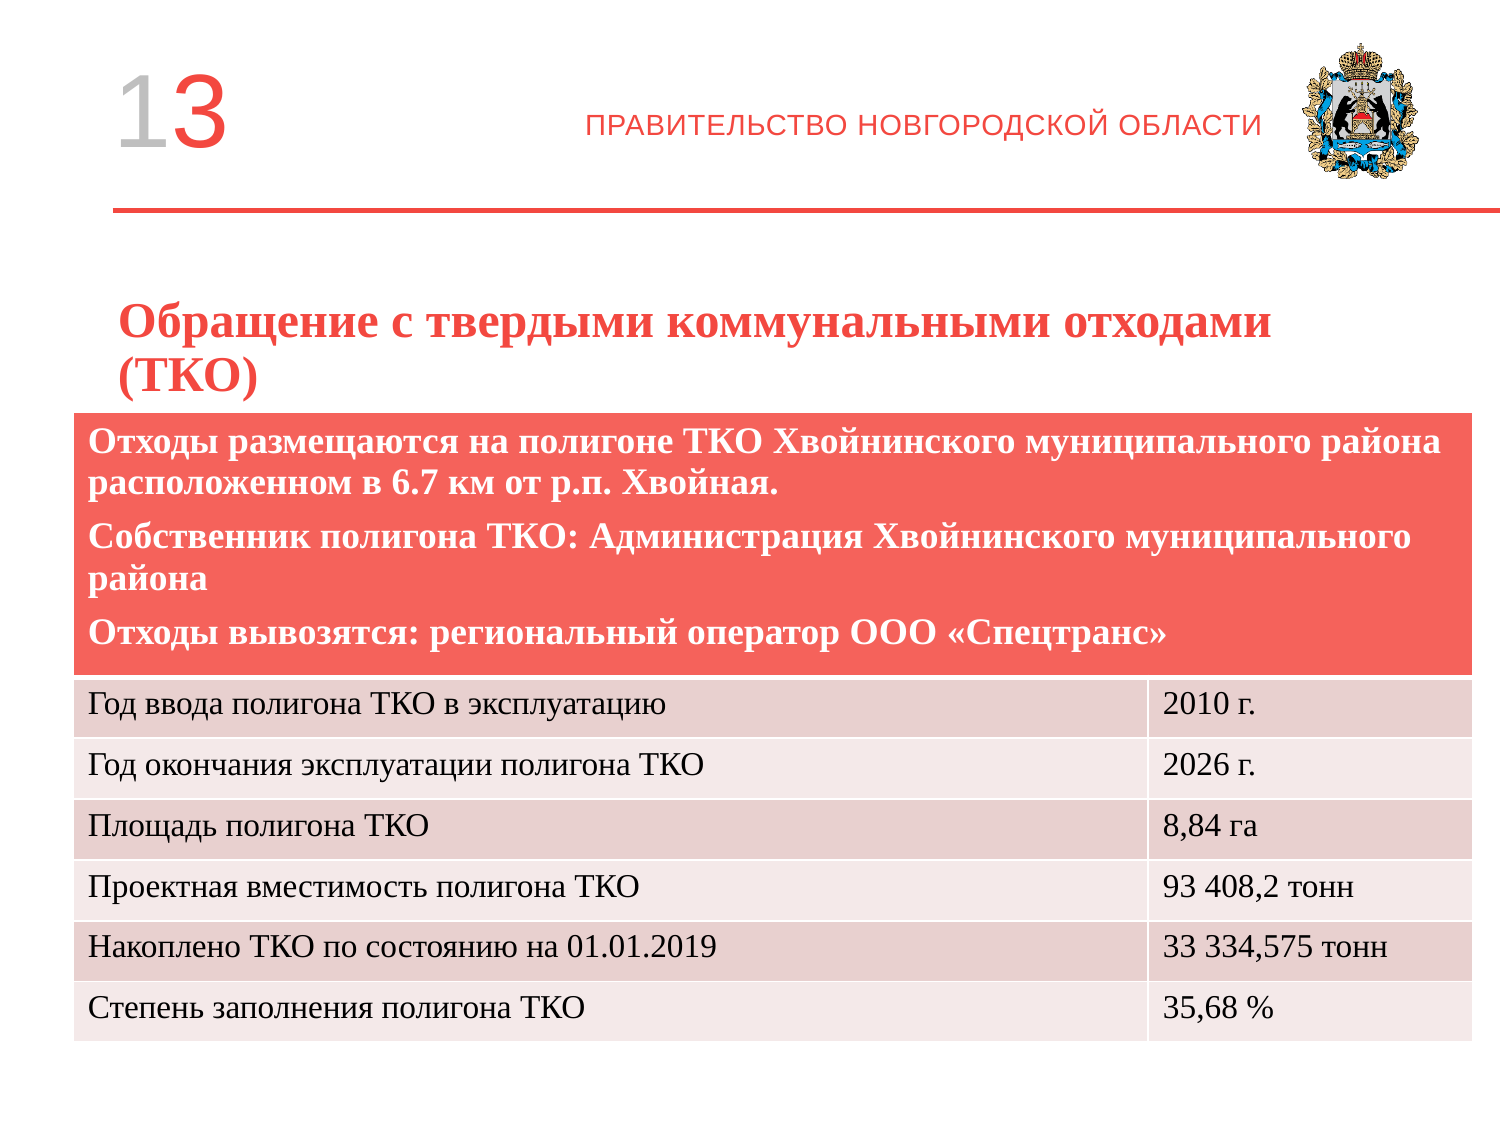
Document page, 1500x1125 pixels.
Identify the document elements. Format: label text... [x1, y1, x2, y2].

table_cell Год окончания эксплуатации полигона ТКО [74, 739, 1147, 798]
table_header Отходы размещаются на полигоне ТКО Хвойнинского муниципального района расположенном в 6.7 км от р.п. Хвойная. Собственник полигона ТКО: Администрация Хвойнинского муниципального района Отходы вывозятся: региональный оператор ООО «Спецтранс» [74, 413, 1472, 675]
table_cell Год ввода полигона ТКО в эксплуатацию [74, 680, 1147, 737]
table_cell 2026 г. [1149, 739, 1472, 798]
table_cell 35,68 % [1149, 982, 1472, 1041]
text_box ПРАВИТЕЛЬСТВО НОВГОРОДСКОЙ ОБЛАСТИ [570, 102, 1302, 147]
table_cell 8,84 га [1149, 800, 1472, 859]
text_box 13 [98, 36, 312, 177]
text_box Обращение с твердыми коммунальными отходами (ТКО) [103, 287, 1397, 411]
table_cell Накоплено ТКО по состоянию на 01.01.2019 [74, 922, 1147, 981]
table_cell Проектная вместимость полигона ТКО [74, 861, 1147, 920]
picture [1302, 43, 1419, 179]
table_cell 2010 г. [1149, 680, 1472, 737]
table_cell 93 408,2 тонн [1149, 861, 1472, 920]
table_cell 33 334,575 тонн [1149, 922, 1472, 981]
table_cell Площадь полигона ТКО [74, 800, 1147, 859]
table_cell Степень заполнения полигона ТКО [74, 982, 1147, 1041]
